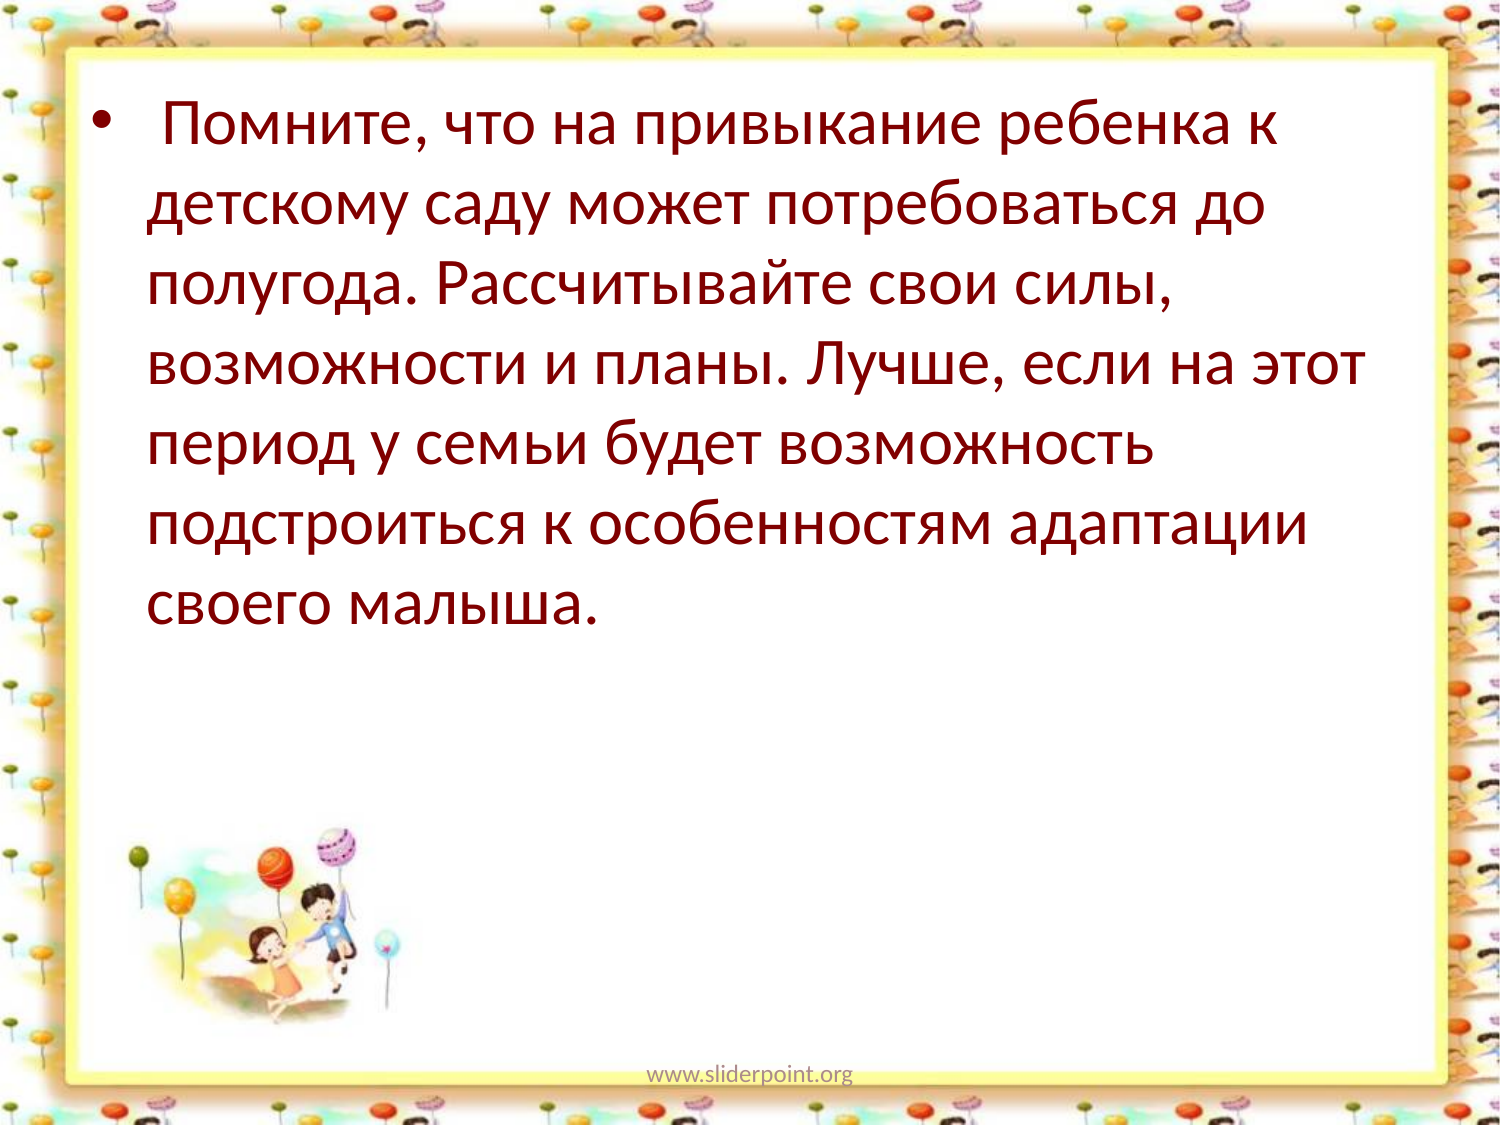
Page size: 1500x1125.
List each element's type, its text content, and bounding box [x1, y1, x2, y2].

picture [0, 0, 1500, 1125]
footer www.sliderpoint.org [512, 1042, 988, 1103]
list Помните, что на привыкание ребенка к детскому саду может потребоваться до полугода. Рассчитывайте свои силы, возможности и планы. Лучше, если на этот период у семьи будет возможность подстроиться к особенностям адаптации своего малыша. [74, 70, 1426, 1006]
